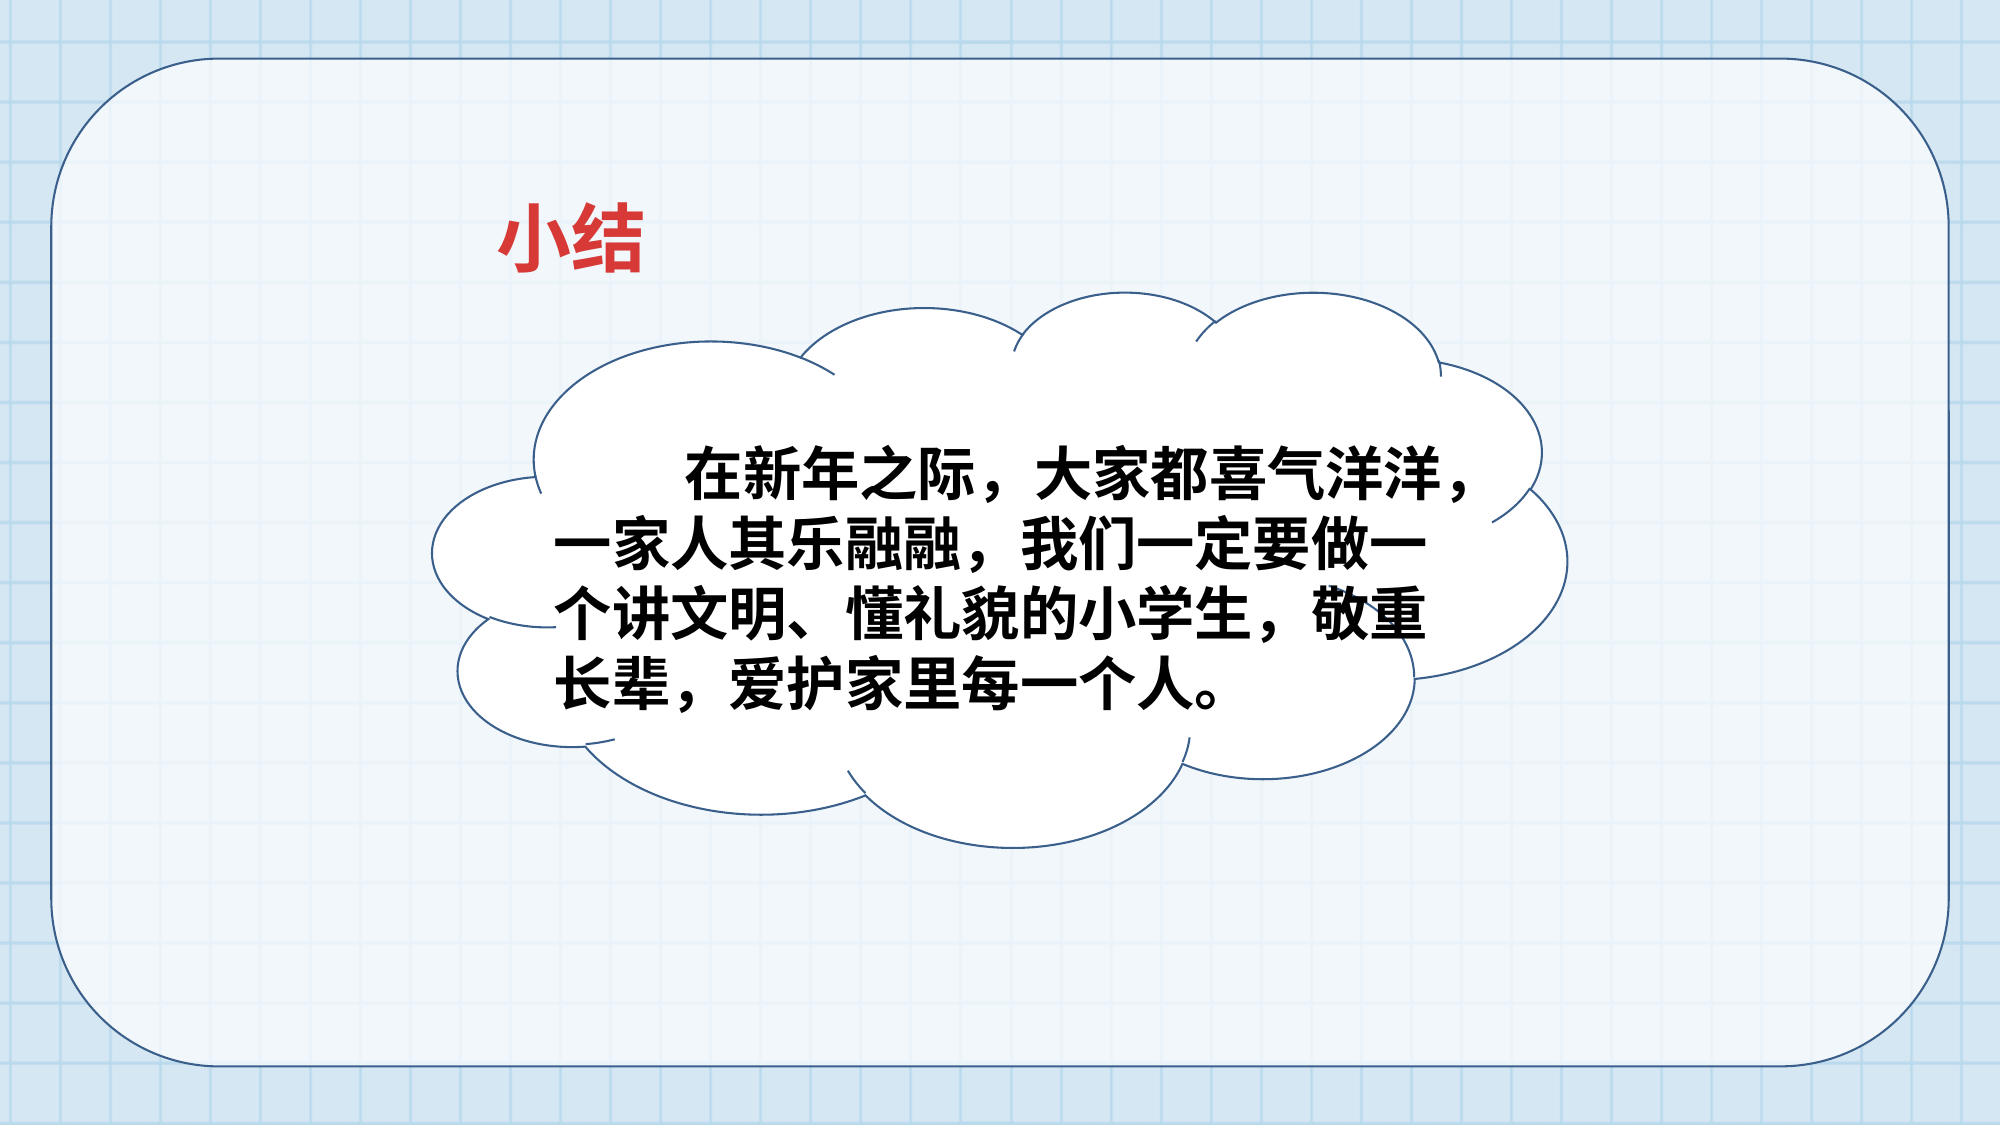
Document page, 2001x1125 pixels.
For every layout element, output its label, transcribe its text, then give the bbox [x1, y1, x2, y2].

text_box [432, 290, 1567, 846]
picture [0, 0, 2000, 1125]
text_box 小结 [481, 184, 662, 290]
